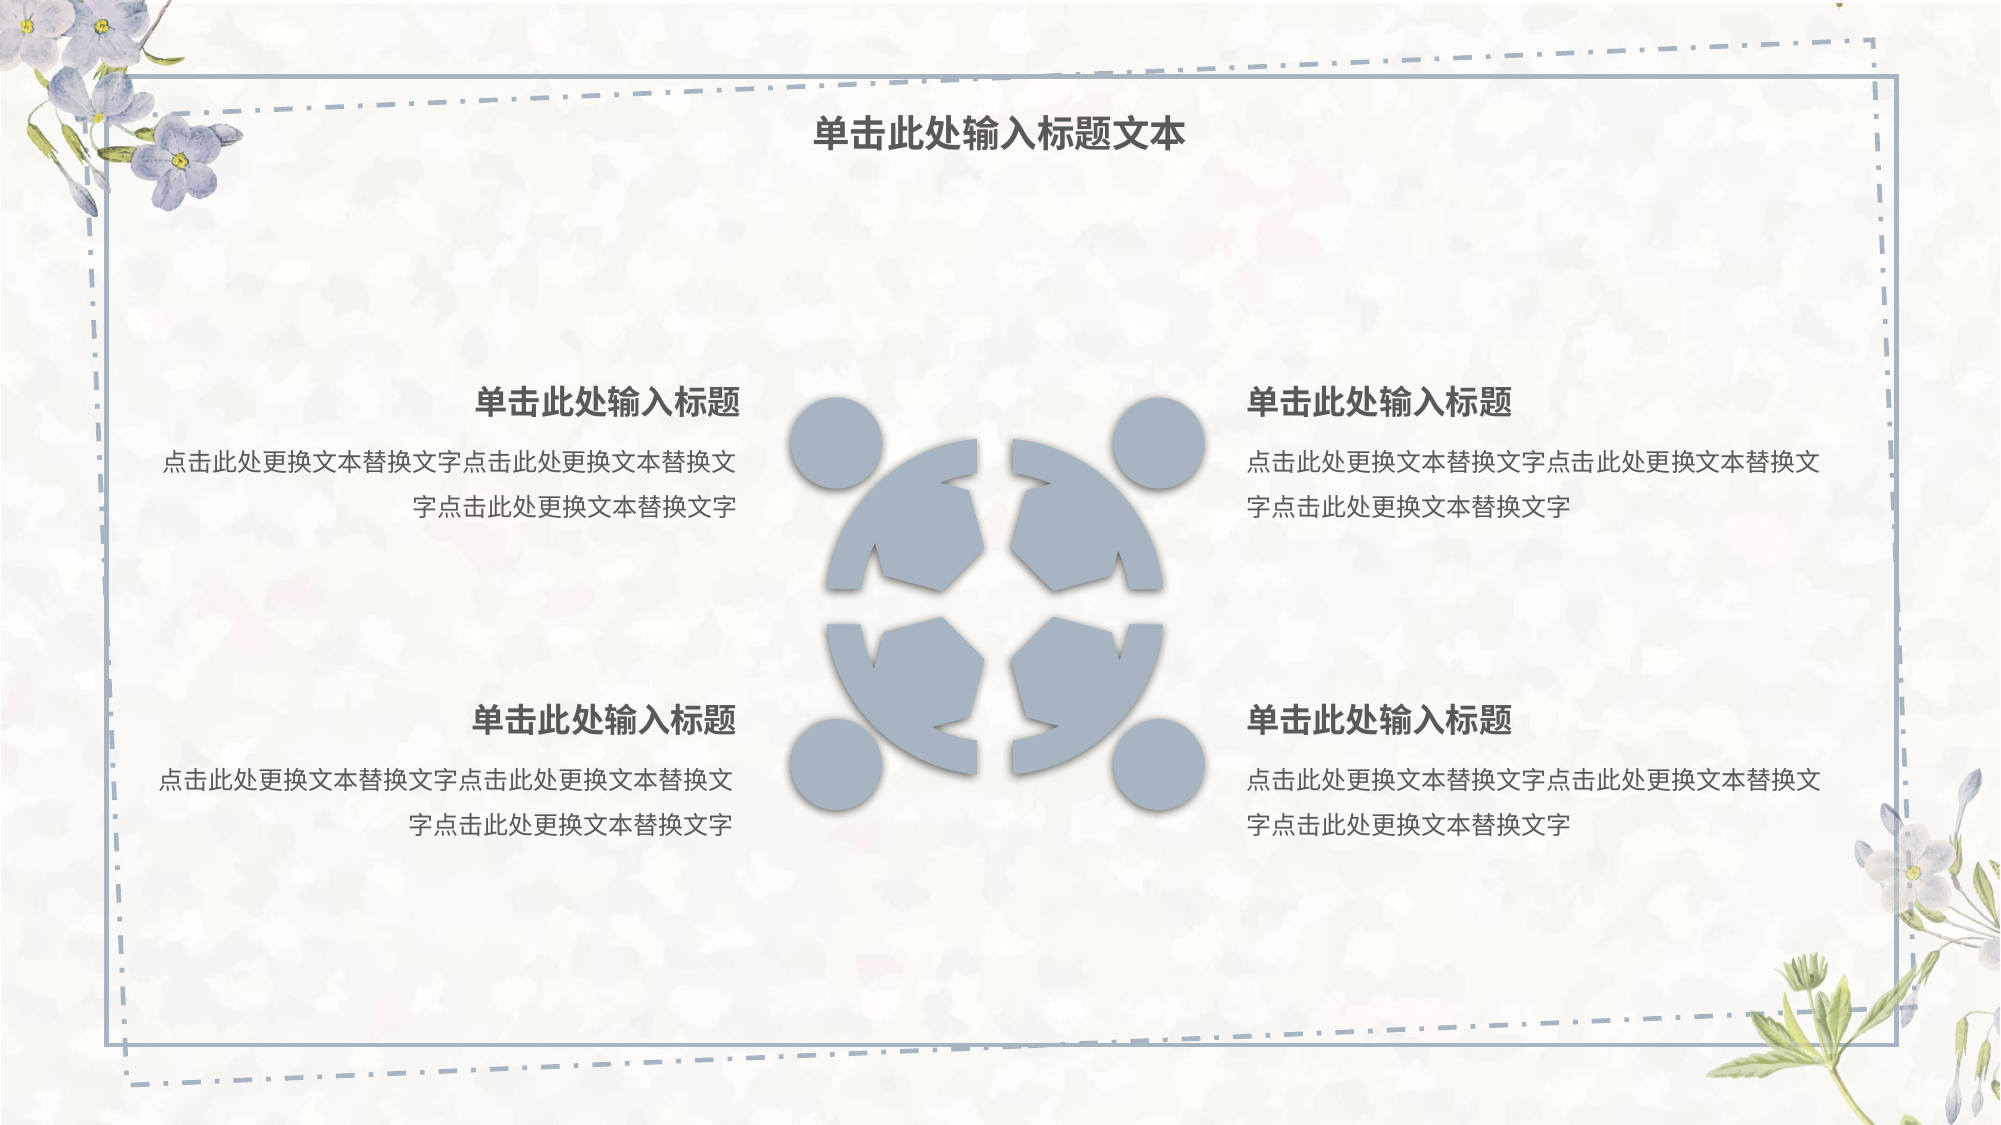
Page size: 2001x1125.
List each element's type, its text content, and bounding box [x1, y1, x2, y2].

text_box 点击此处更换文本替换文字点击此处更换文本替换文字点击此处更换文本替换文字 [1231, 742, 1843, 847]
text_box 单击此处输入标题 [373, 373, 756, 429]
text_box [1010, 616, 1205, 811]
text_box 点击此处更换文本替换文字点击此处更换文本替换文字点击此处更换文本替换文字 [1231, 423, 1843, 529]
text_box 点击此处更换文本替换文字点击此处更换文本替换文字点击此处更换文本替换文字 [142, 742, 749, 847]
text_box 单击此处输入标题 [1231, 692, 1614, 742]
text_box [1010, 397, 1205, 591]
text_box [790, 397, 985, 591]
text_box 单击此处输入标题 [1231, 373, 1614, 423]
picture [0, 0, 2001, 1125]
text_box 单击此处输入标题文本 [794, 102, 1205, 162]
text_box 单击此处输入标题 [369, 692, 753, 747]
text_box 点击此处更换文本替换文字点击此处更换文本替换文字点击此处更换文本替换文字 [145, 423, 753, 529]
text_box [790, 616, 985, 811]
